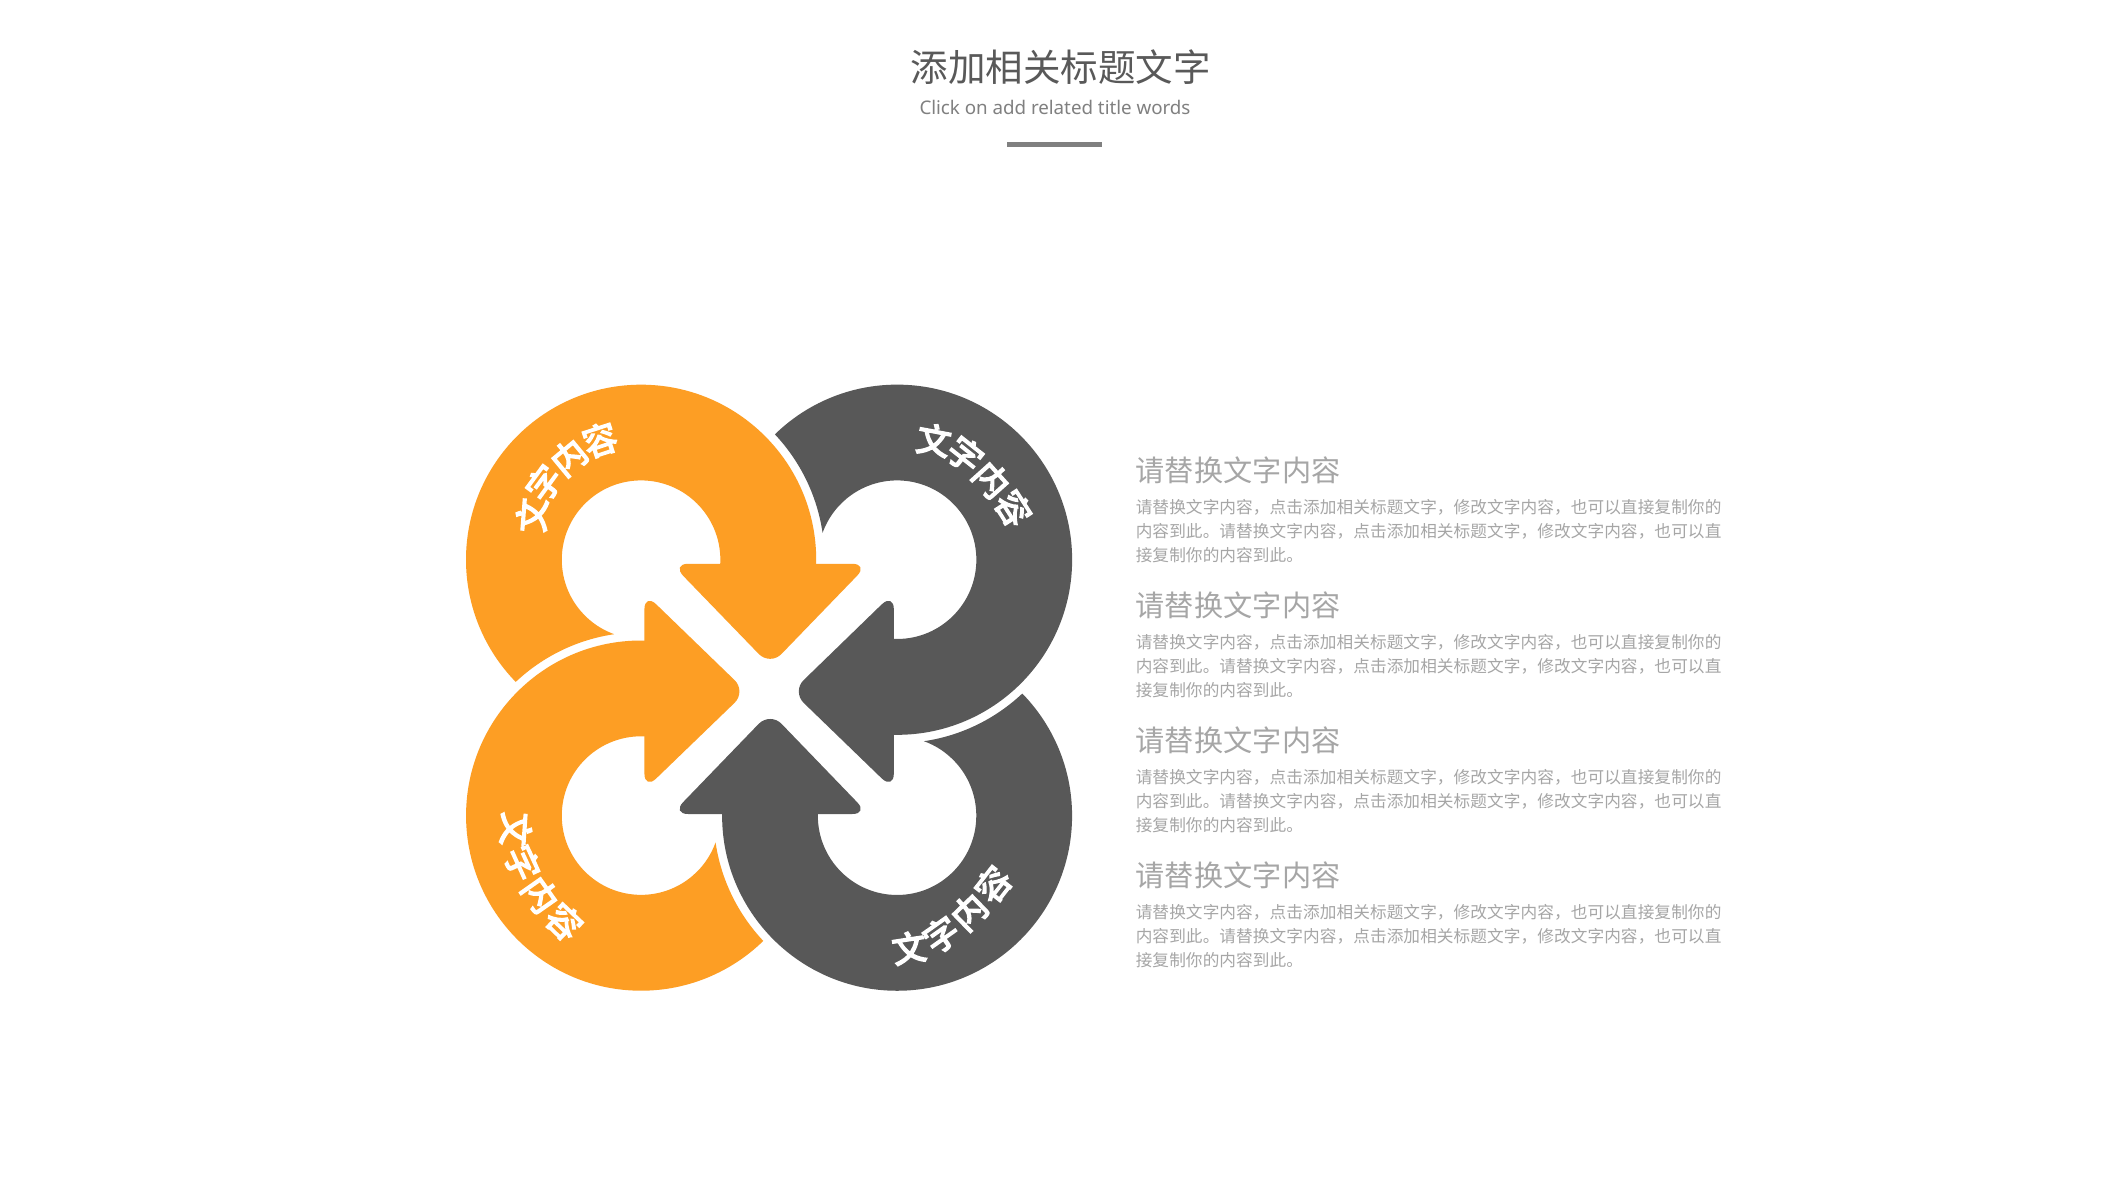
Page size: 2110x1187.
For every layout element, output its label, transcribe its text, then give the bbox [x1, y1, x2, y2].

text_box Click on add related title words [877, 89, 1232, 124]
text_box 添加相关标题文字 [877, 37, 1245, 95]
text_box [466, 384, 1073, 991]
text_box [1135, 715, 1728, 836]
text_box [1135, 444, 1728, 566]
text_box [1135, 850, 1728, 971]
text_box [1135, 580, 1728, 701]
